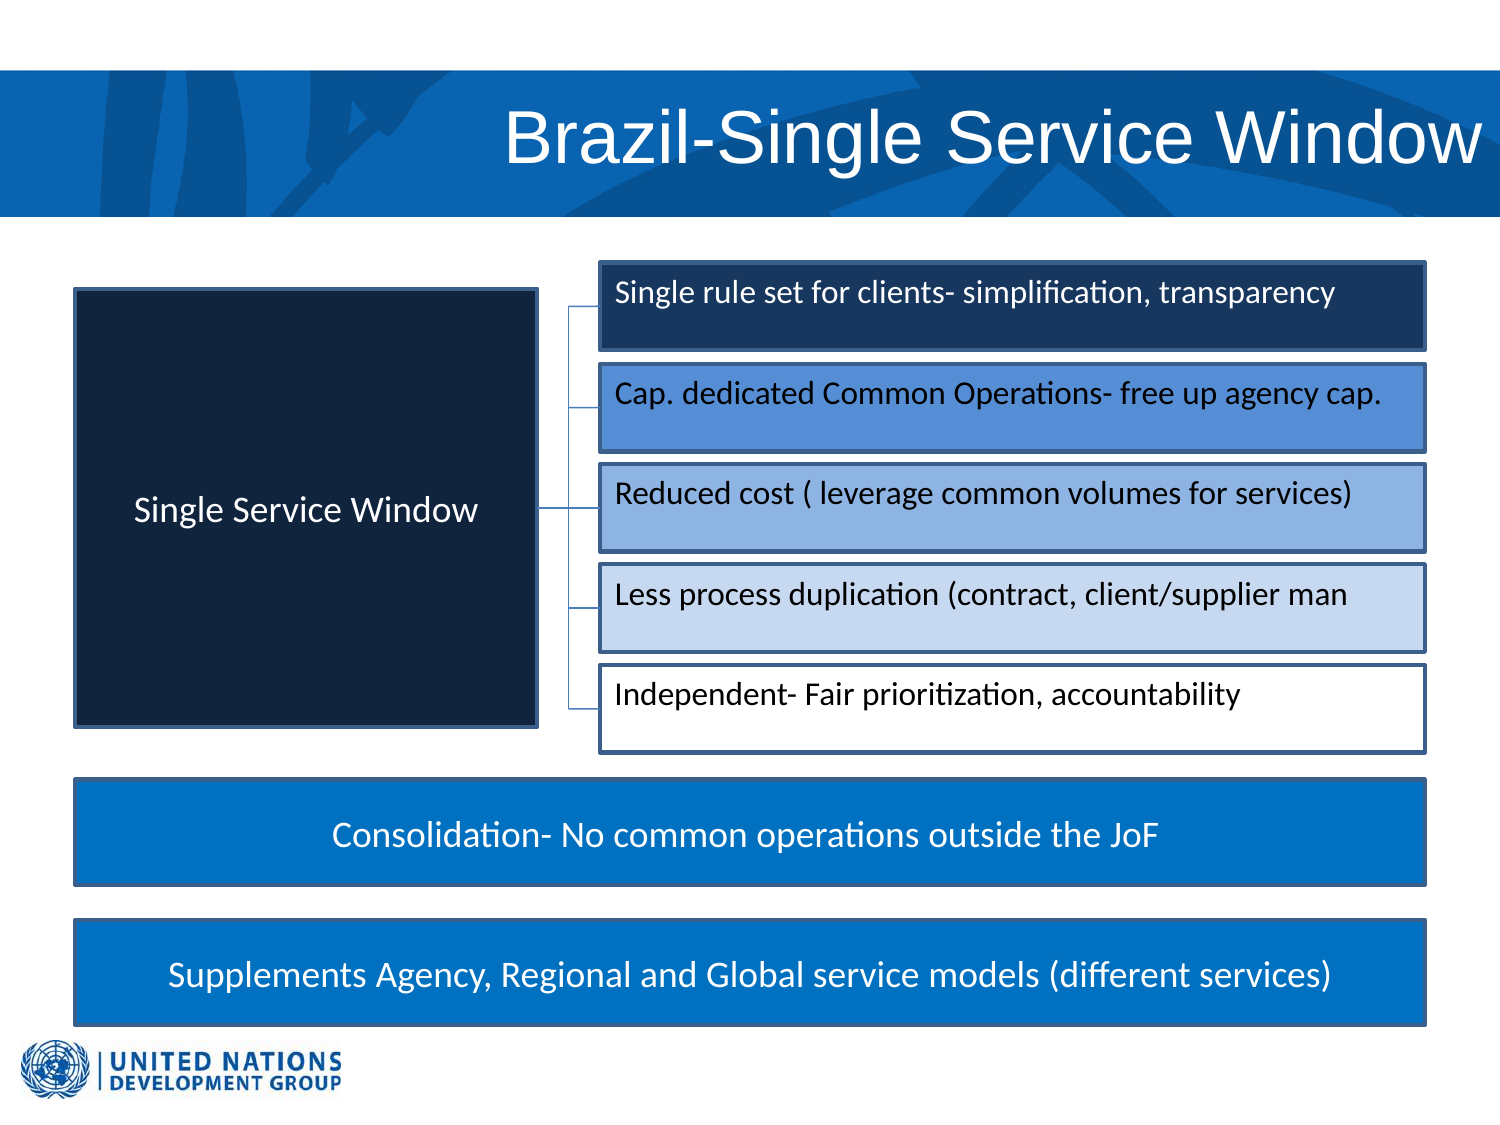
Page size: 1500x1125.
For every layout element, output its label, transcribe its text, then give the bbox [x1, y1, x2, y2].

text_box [74, 262, 1426, 1026]
title Brazil-Single Service Window [148, 40, 1499, 228]
picture [0, 70, 148, 217]
picture [21, 1040, 341, 1099]
